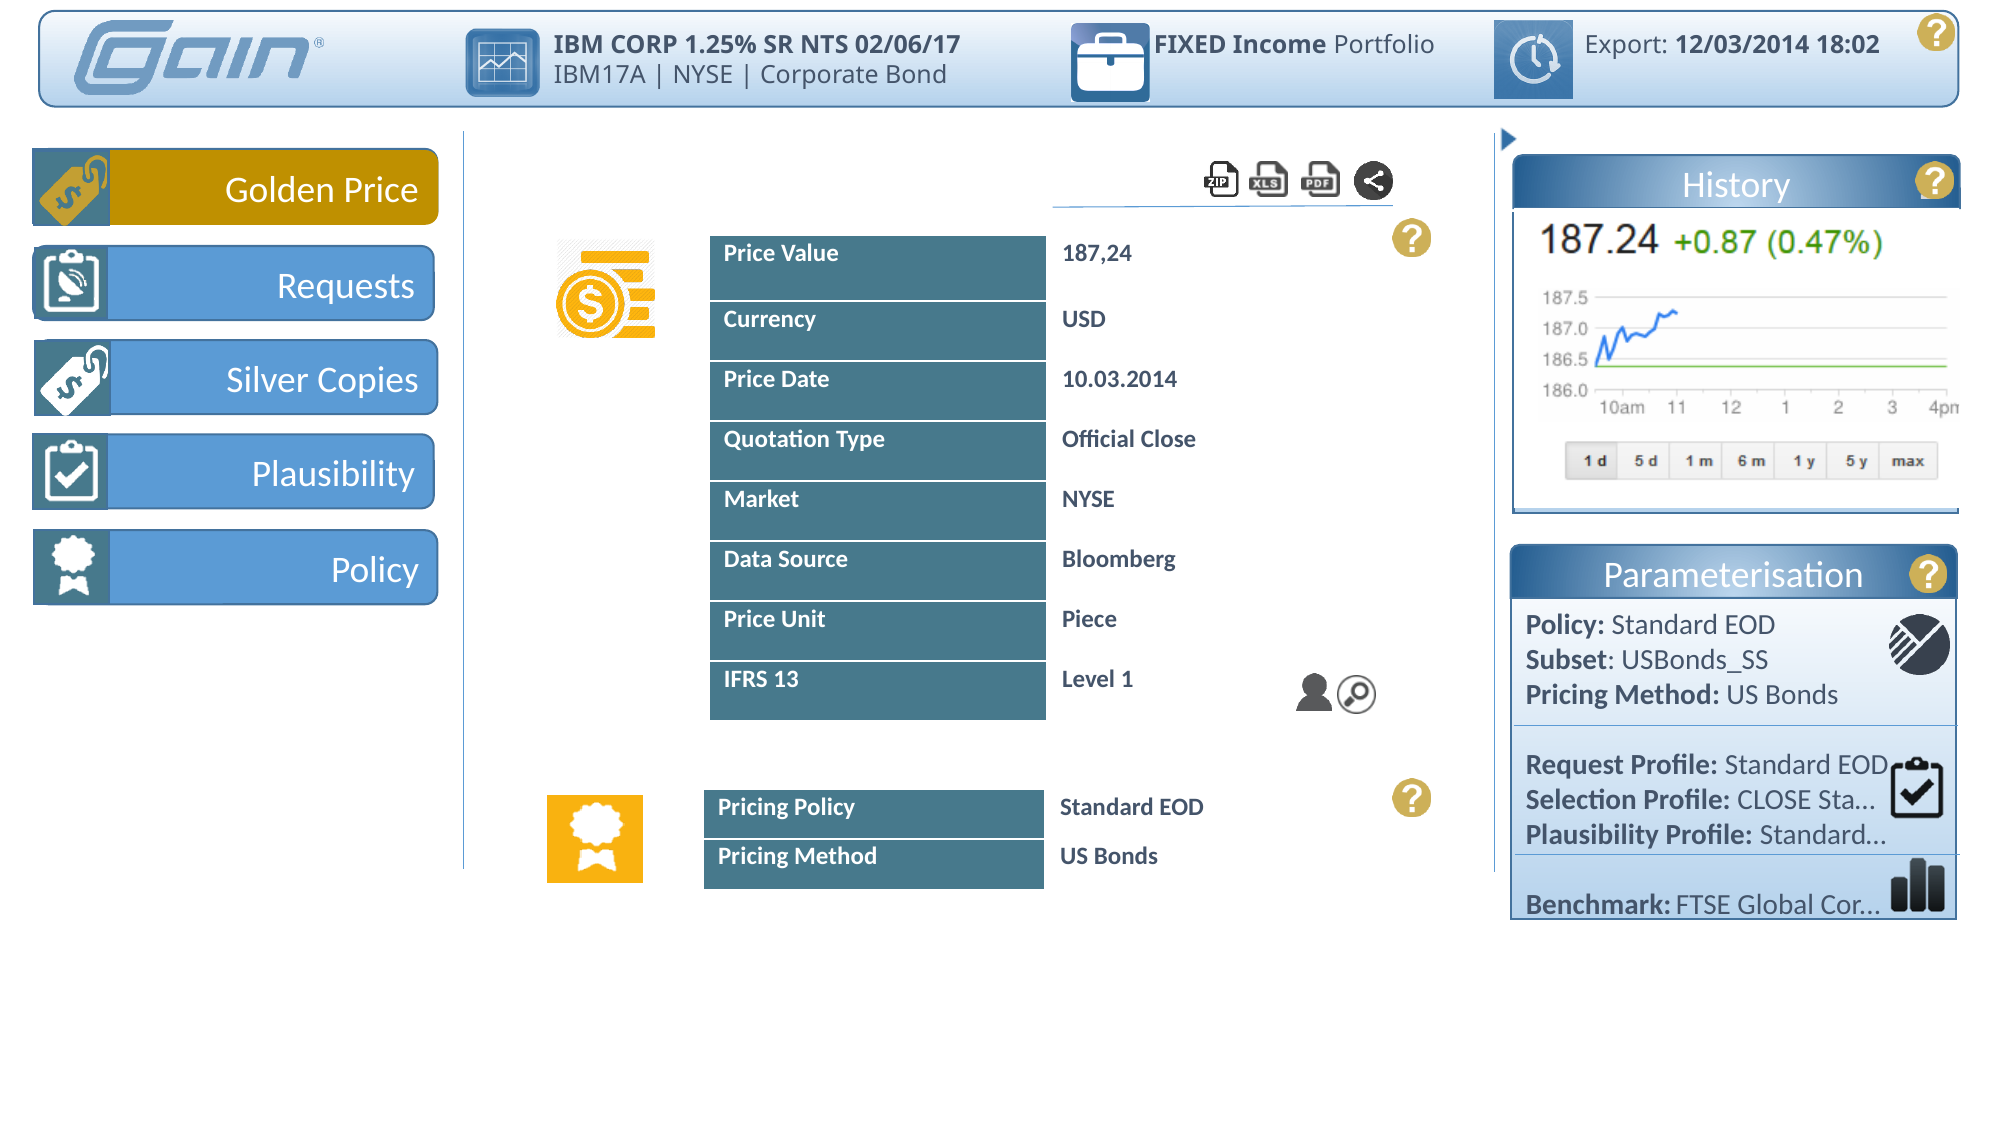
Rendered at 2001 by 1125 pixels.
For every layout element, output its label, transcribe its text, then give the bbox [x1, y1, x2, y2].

picture [1301, 161, 1340, 197]
picture [1917, 13, 1955, 51]
picture [47, 531, 104, 606]
table_cell Piece [1048, 602, 1385, 660]
table_cell Currency [710, 302, 1046, 360]
table_cell IFRS 13 [710, 662, 1046, 720]
table_cell Pricing Method [704, 840, 1044, 889]
picture [1392, 218, 1431, 257]
table_cell Level 1 [1048, 662, 1385, 720]
picture [1477, 111, 1534, 168]
table_cell Price Date [710, 362, 1046, 420]
table_cell Data Source [710, 542, 1046, 600]
picture [1354, 161, 1393, 200]
table_header Pricing Policy [704, 790, 1044, 838]
table_cell Price Unit [710, 602, 1046, 660]
picture [1866, 833, 1969, 936]
table_cell USD [1048, 302, 1385, 360]
table_cell NYSE [1048, 482, 1385, 540]
picture [1204, 161, 1241, 197]
picture [1071, 23, 1150, 102]
text_box [547, 795, 643, 883]
text_box Policy: Standard EOD Subset: USBonds_SS Pricing Method: US Bonds Request Profile: Standard EOD Selection Profile: CLOSE Sta… Plausibility Profile: Standard… Benchmark: FTSE Global Cor... [1510, 597, 1957, 920]
table_cell US Bonds [1046, 840, 1387, 889]
table_cell Official Close [1048, 422, 1385, 480]
table_cell Market [710, 482, 1046, 540]
table_cell 10.03.2014 [1048, 362, 1385, 420]
text_box [1512, 212, 1959, 514]
picture [1337, 675, 1376, 714]
table_header 187,24 [1048, 236, 1385, 300]
table_cell Bloomberg [1048, 542, 1385, 600]
picture [1886, 754, 1952, 824]
picture [41, 436, 107, 507]
table_header Price Value [710, 236, 1046, 300]
picture [1392, 778, 1431, 817]
picture [1296, 673, 1332, 711]
picture [1249, 161, 1288, 197]
picture [556, 238, 655, 338]
picture [1889, 614, 1950, 675]
text_box Parameterisation [1509, 543, 1958, 599]
table_header Standard EOD [1046, 790, 1387, 838]
text_box History [1512, 154, 1961, 210]
picture [35, 244, 105, 320]
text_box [34, 151, 109, 226]
picture [1909, 554, 1947, 593]
picture [1514, 157, 1960, 508]
table_cell Quotation Type [710, 422, 1046, 480]
text_box Golden Price [110, 150, 439, 225]
picture [565, 798, 636, 884]
